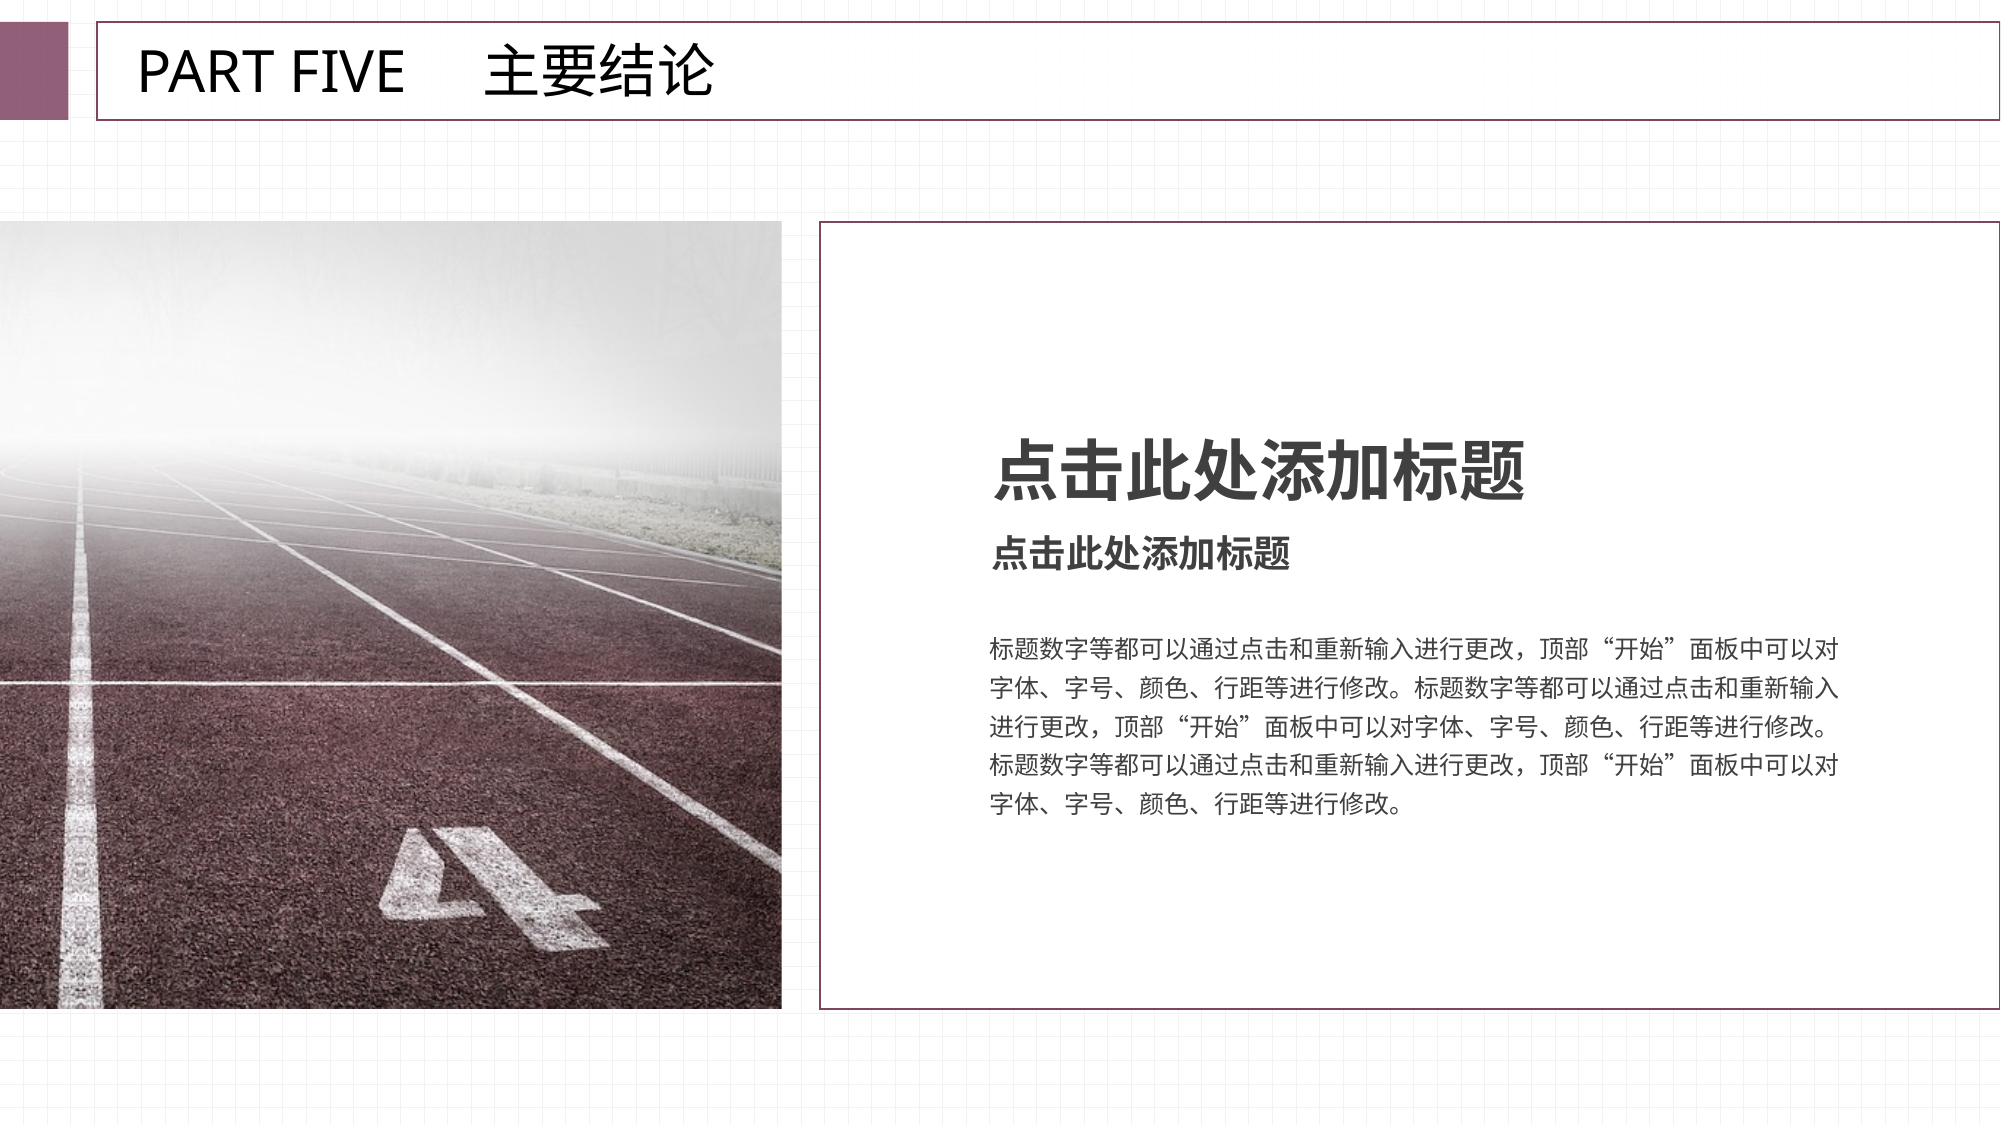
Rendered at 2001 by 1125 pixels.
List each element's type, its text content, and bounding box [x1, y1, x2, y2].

text_box [819, 221, 2000, 1010]
picture [0, 221, 782, 1009]
text_box PART FIVE 主要结论 [121, 34, 921, 122]
text_box 点击此处添加标题 [977, 421, 1542, 516]
text_box 点击此处添加标题 [976, 522, 1307, 583]
text_box 标题数字等都可以通过点击和重新输入进行更改，顶部“开始”面板中可以对字体、字号、颜色、行距等进行修改。标题数字等都可以通过点击和重新输入进行更改，顶部“开始”面板中可以对字体、字号、颜色、行距等进行修改。标题数字等都可以通过点击和重新输入进行更改，顶部“开始”面板中可以对字体、字号、颜色、行距等进行修改。 [975, 616, 1864, 827]
